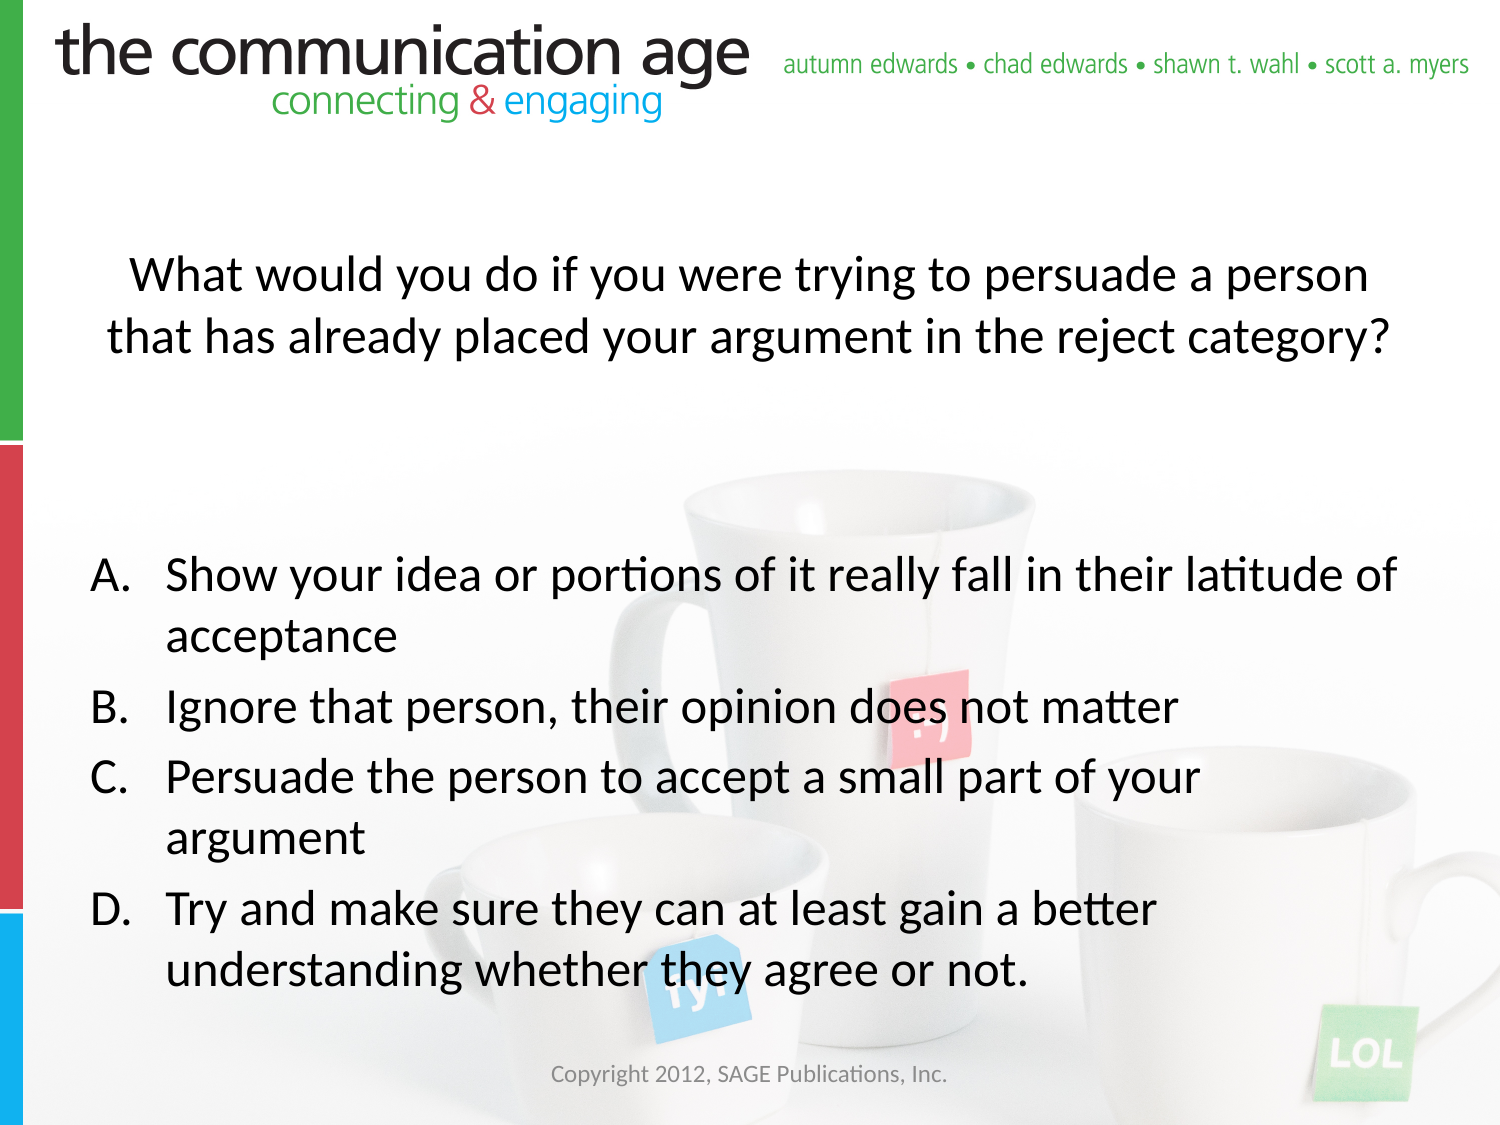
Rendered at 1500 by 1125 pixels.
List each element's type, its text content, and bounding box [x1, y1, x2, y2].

list Show your idea or portions of it really fall in their latitude of acceptance Ignore that person, their opinion does not matter Persuade the person to accept a small part of your argument Try and make sure they can at least gain a better understanding whether they agree or not. [75, 533, 1425, 1005]
title What would you do if you were trying to persuade a person that has already placed your argument in the reject category? [75, 207, 1425, 396]
picture [0, 0, 1500, 1125]
footer Copyright 2012, SAGE Publications, Inc. [512, 1042, 988, 1103]
